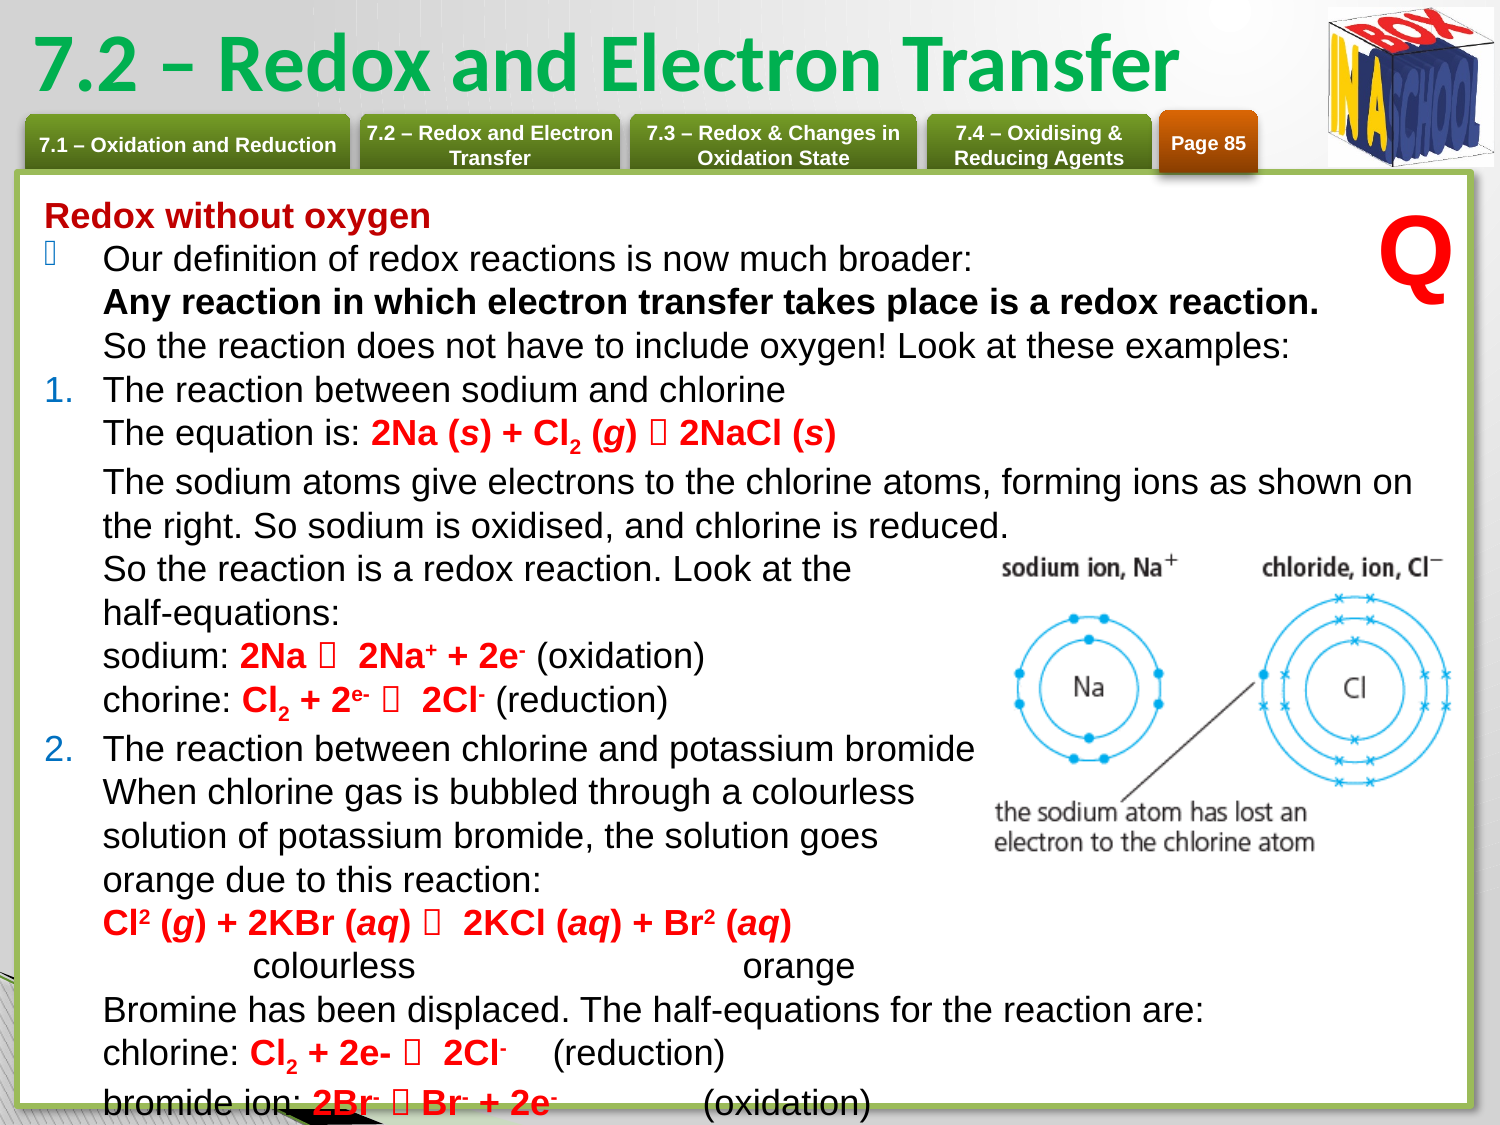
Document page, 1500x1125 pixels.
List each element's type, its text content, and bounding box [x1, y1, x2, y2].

title 7.2 – Redox and Electron Transfer [17, 7, 1258, 110]
picture [1328, 7, 1495, 167]
text_box Q [1362, 178, 1470, 313]
text_box Page 85 [1159, 109, 1258, 173]
picture [985, 550, 1459, 872]
text_box Redox without oxygen Our definition of redox reactions is now much broader: Any reaction in which electron transfer takes place is a redox reaction. So the reaction does not have to include oxygen! Look at these examples: The reaction between sodium and chlorine The equation is: 2Na (s) + Cl2 (g)  2NaCl (s) The sodium atoms give electrons to the chlorine atoms, forming ions as shown on the right. So sodium is oxidised, and chlorine is reduced. So the reaction is a redox reaction. Look at the half-equations: sodium: 2Na  2Na+ + 2e- (oxidation) chorine: Cl2 + 2e-  2Cl- (reduction) The reaction between chlorine and potassium bromide When chlorine gas is bubbled through a colourless solution of potassium bromide, the solution goes orange due to this reaction: Cl2 (g) + 2KBr (aq)  2KCl (aq) + Br2 (aq) colourless orange Bromine has been displaced. The half-equations for the reaction are: chlorine: Cl2 + 2e-  2Cl- (reduction) bromide ion: 2Br-  Br- + 2e- (oxidation) [29, 184, 1447, 1125]
